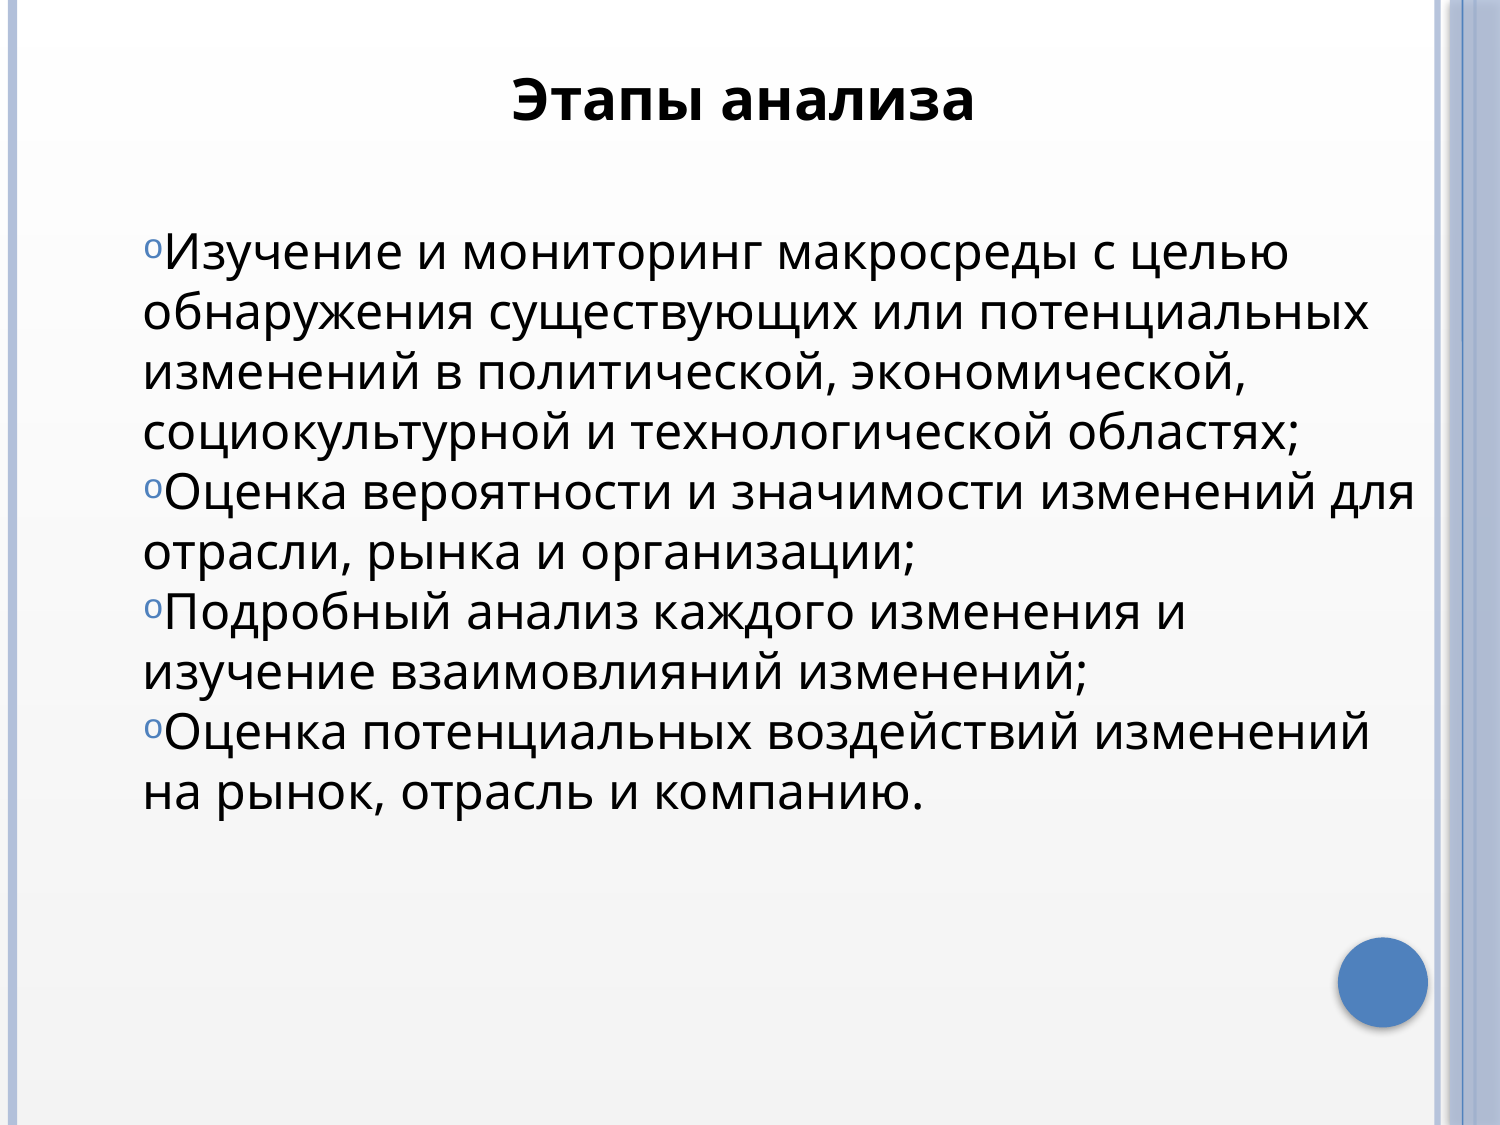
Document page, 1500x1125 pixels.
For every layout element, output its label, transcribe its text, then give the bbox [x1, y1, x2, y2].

list Этапы анализа Изучение и мониторинг макросреды с целью обнаружения существующих или потенциальных изменений в политической, экономической, социокультурной и технологической областях; Оценка вероятности и значимости изменений для отрасли, рынка и организации; Подробный анализ каждого изменения и изучение взаимовлияний изменений; Оценка потенциальных воздействий изменений на рынок, отрасль и компанию. [53, 54, 1436, 1083]
